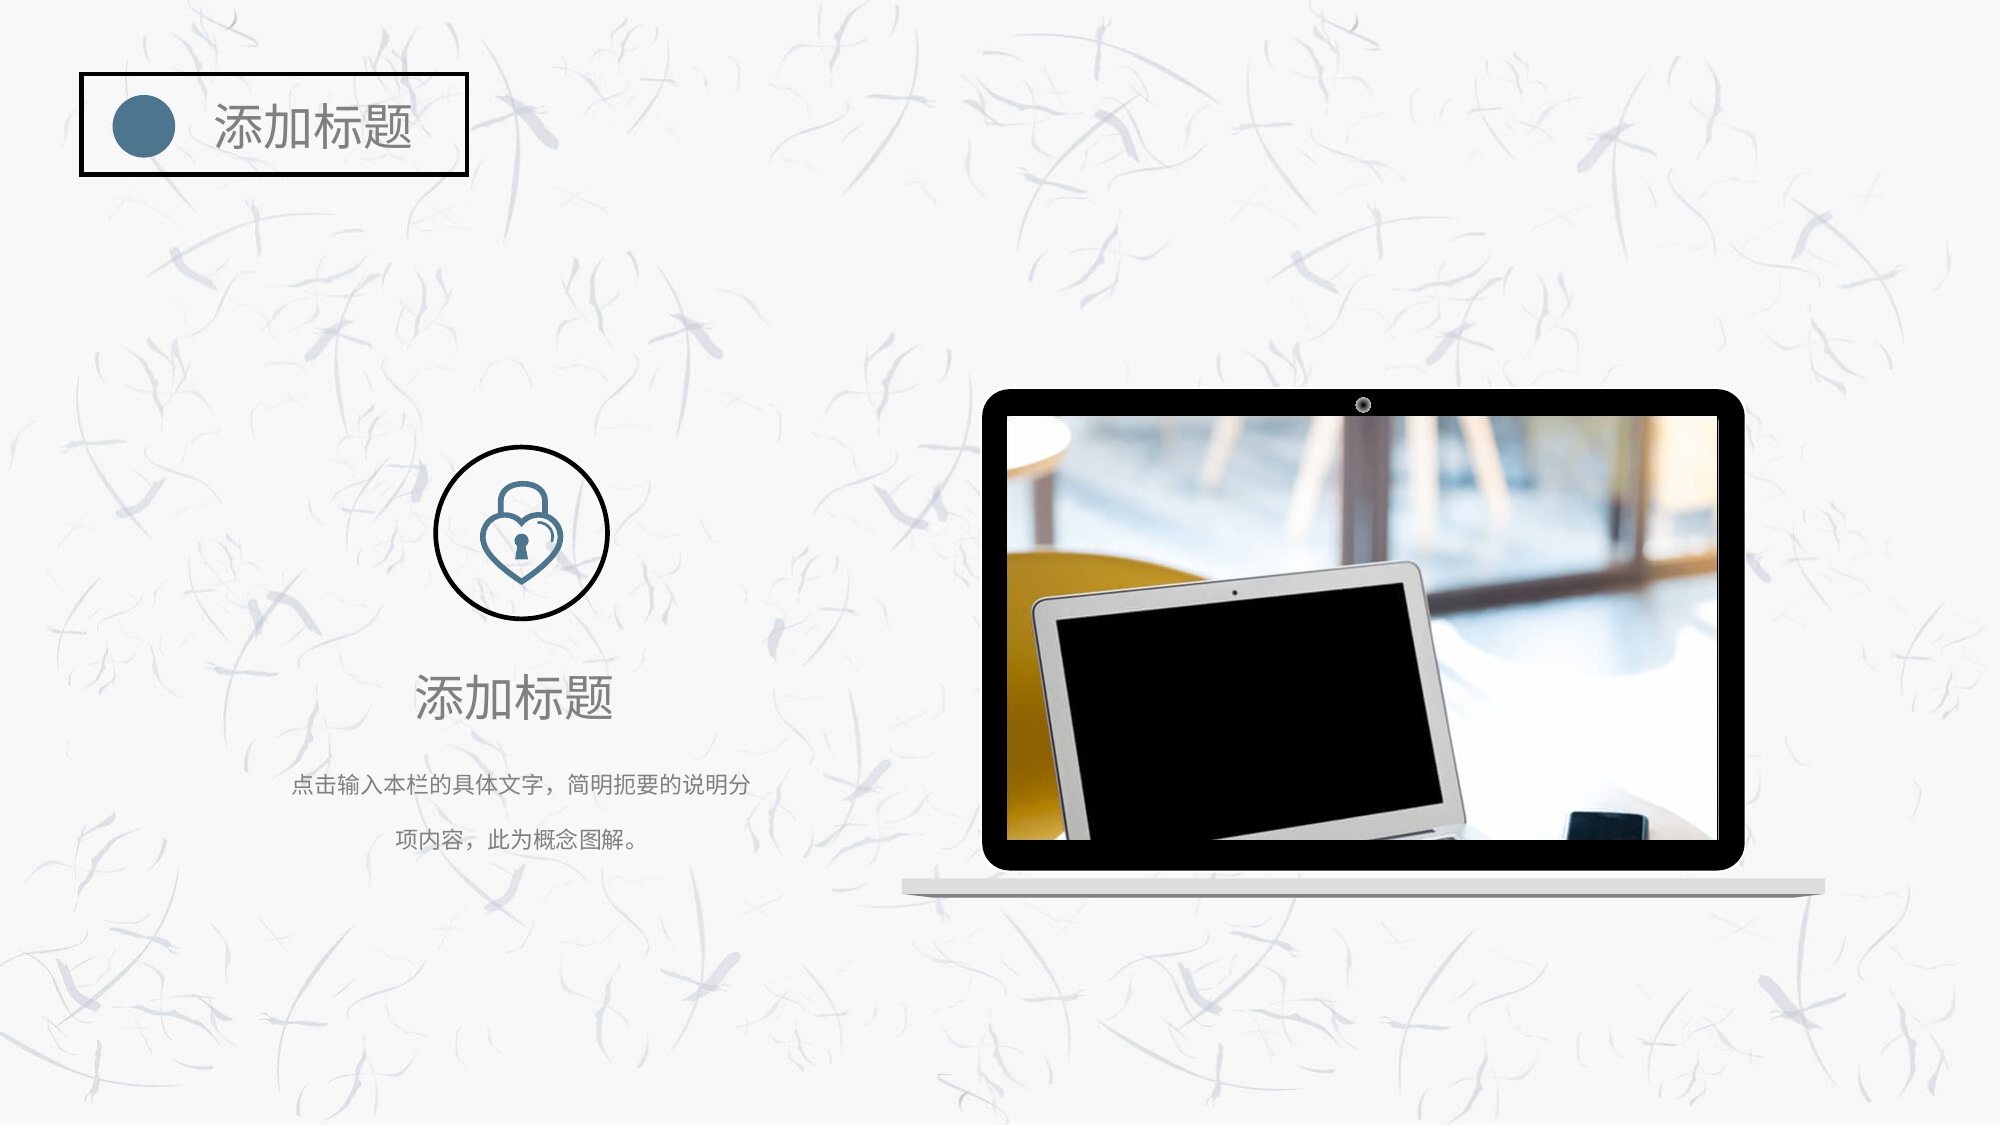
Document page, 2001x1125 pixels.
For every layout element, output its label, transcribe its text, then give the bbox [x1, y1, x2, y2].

text_box 点击输入本栏的具体文字，简明扼要的说明分项内容，此为概念图解。 [274, 725, 769, 871]
text_box [111, 93, 177, 159]
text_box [901, 878, 1826, 898]
picture [0, 0, 2001, 1125]
text_box [81, 73, 468, 176]
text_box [980, 387, 1747, 873]
text_box [434, 446, 609, 620]
text_box [479, 480, 564, 586]
text_box 添加标题 [198, 88, 444, 164]
text_box 添加标题 [394, 654, 635, 725]
